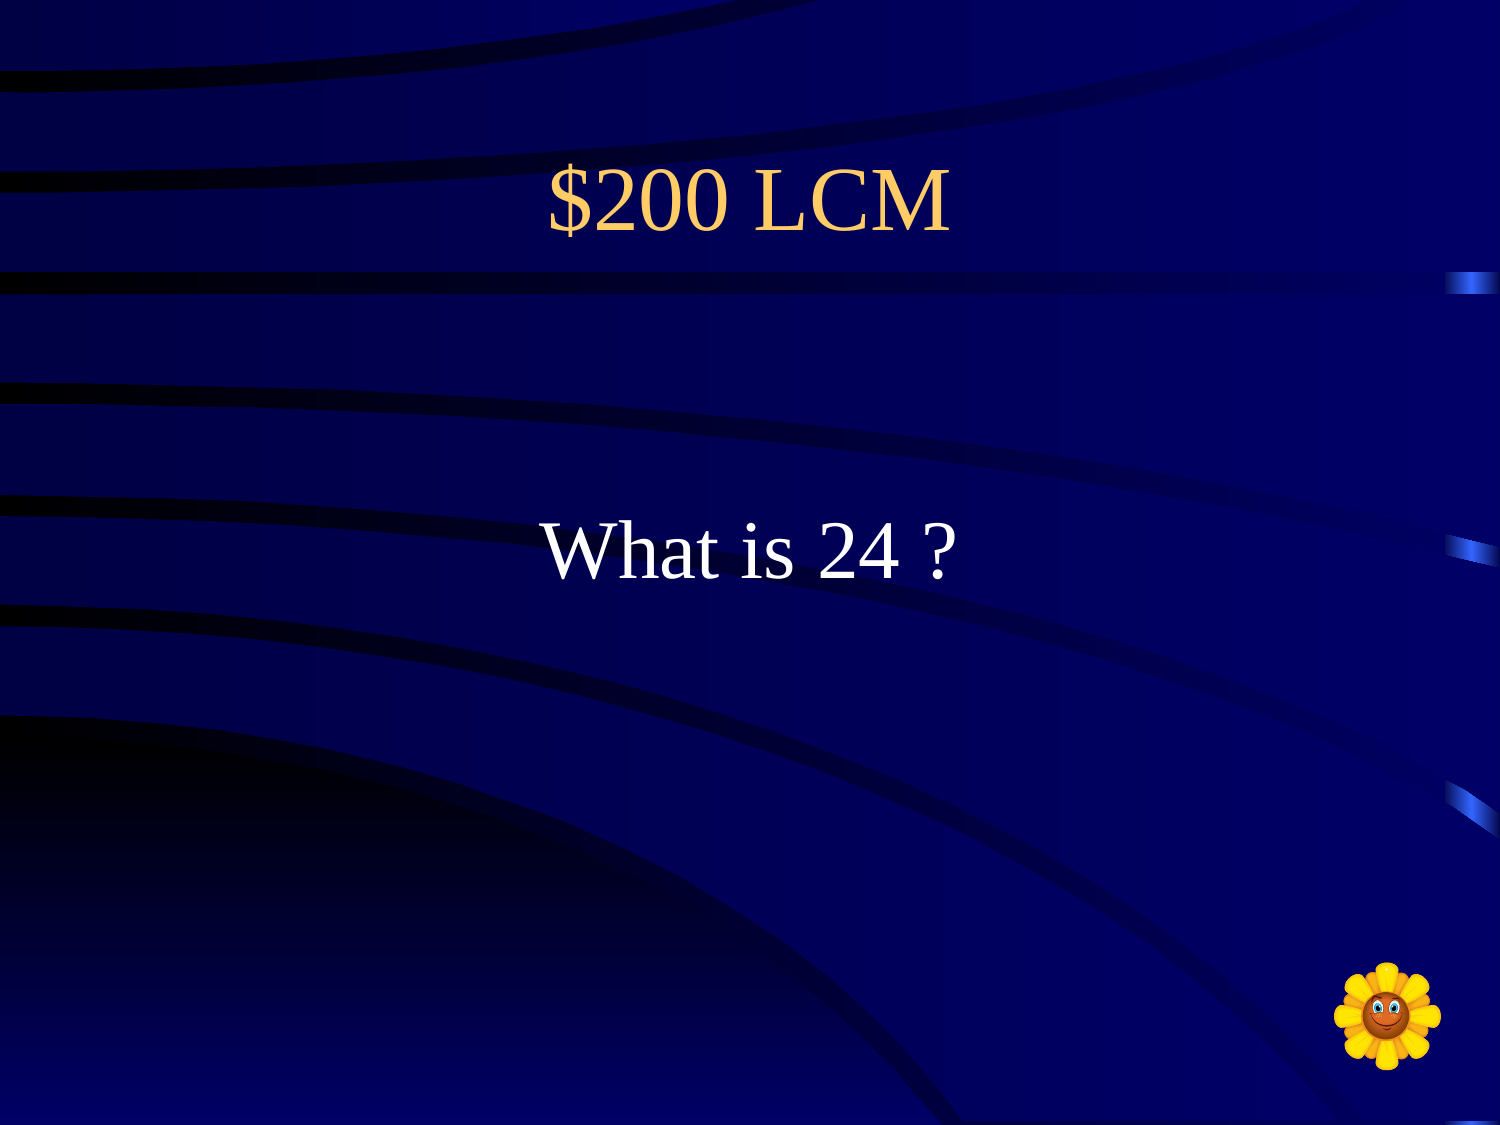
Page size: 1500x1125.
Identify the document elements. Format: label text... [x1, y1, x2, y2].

text_box What is 24 ? [525, 487, 975, 603]
title $200 LCM [112, 99, 1388, 288]
picture [1333, 962, 1442, 1071]
